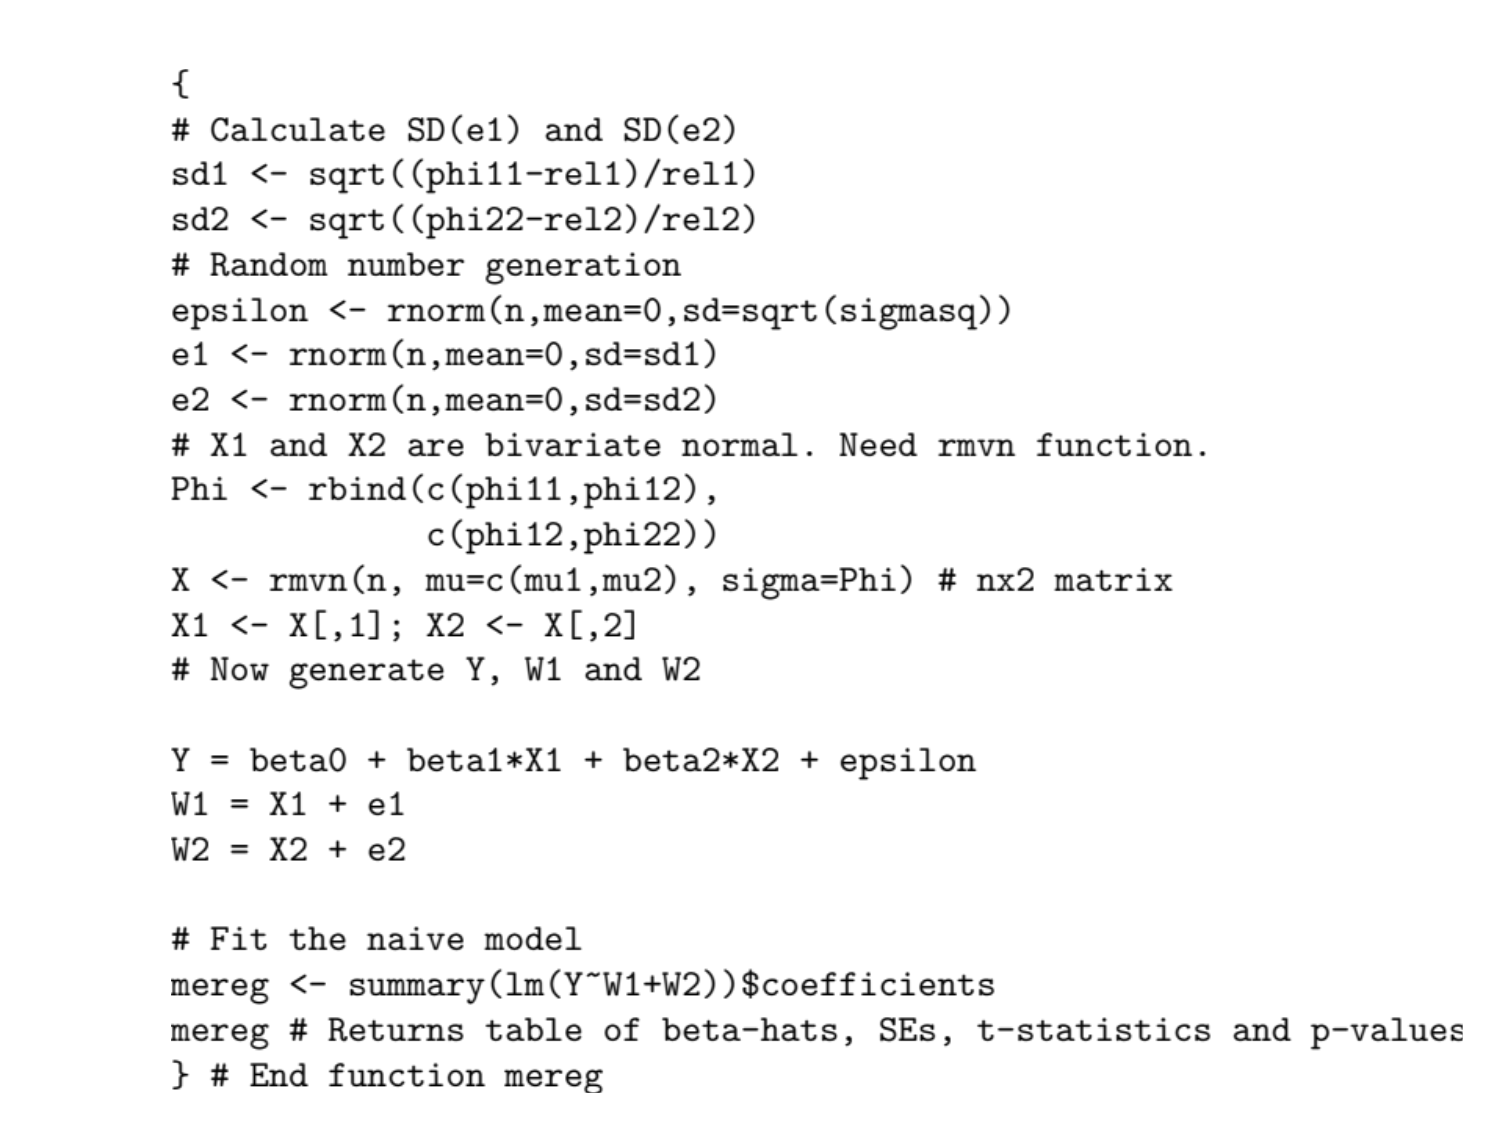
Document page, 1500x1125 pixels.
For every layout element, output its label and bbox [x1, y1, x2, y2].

picture [170, 69, 1463, 1093]
